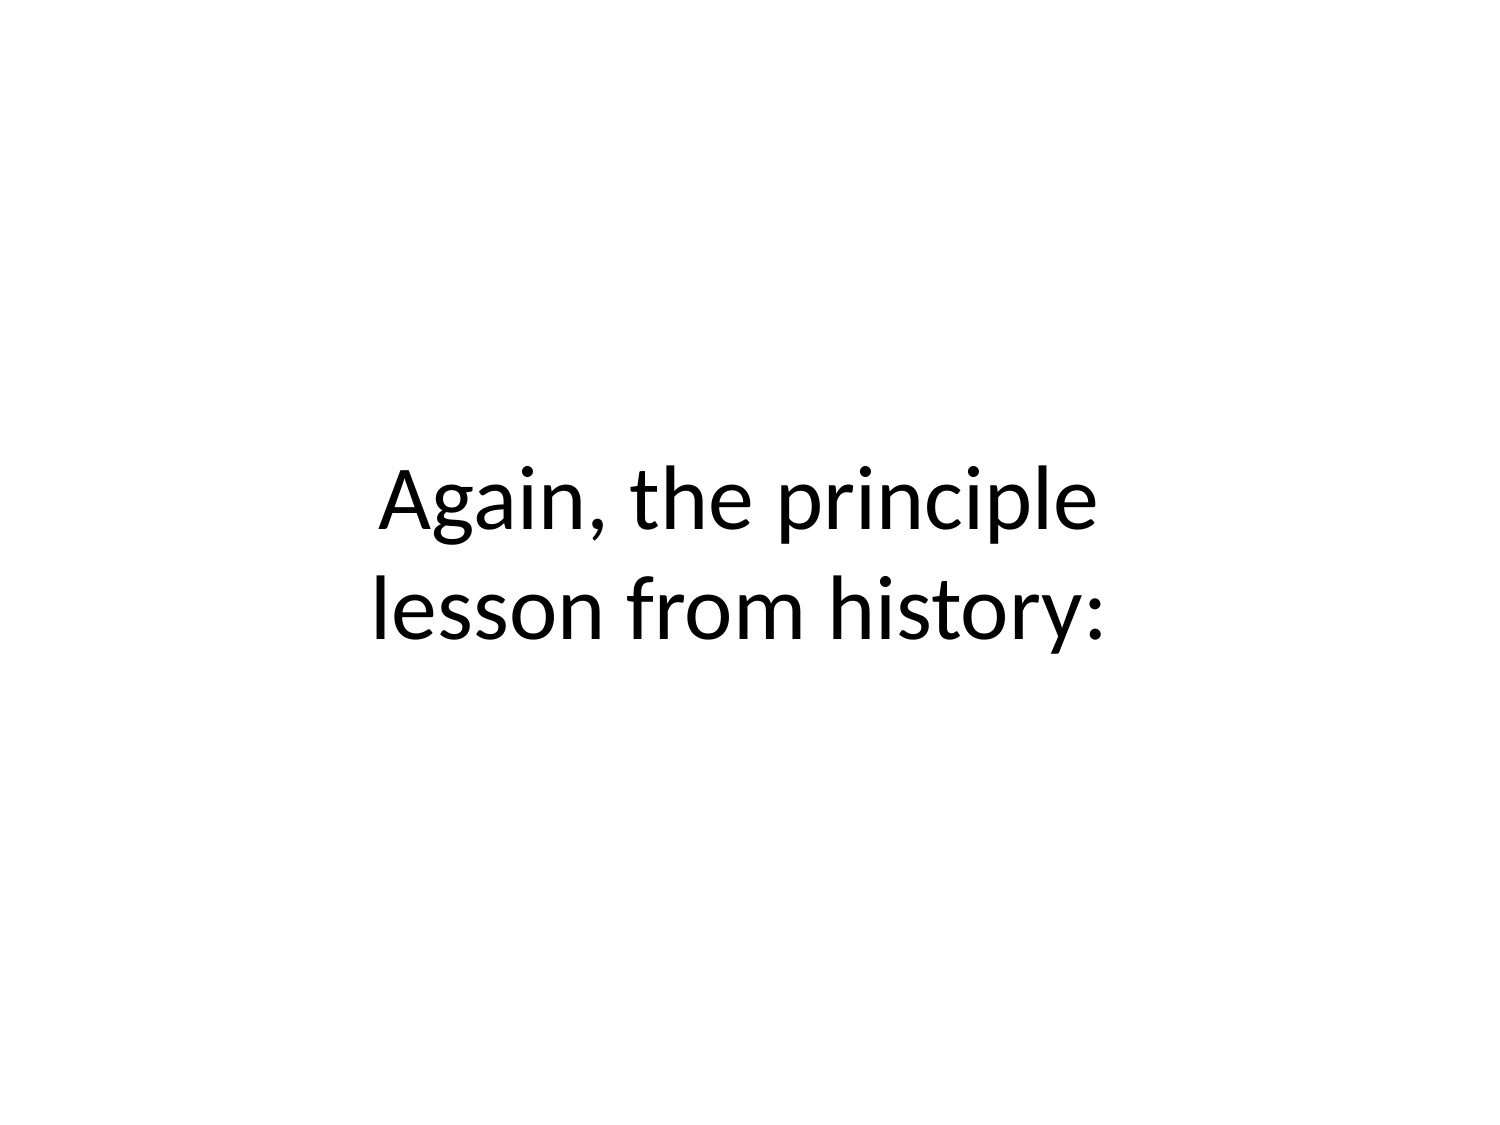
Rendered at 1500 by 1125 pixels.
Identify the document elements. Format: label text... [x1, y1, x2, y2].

title Again, the principle lesson from history: [74, 44, 1426, 1051]
